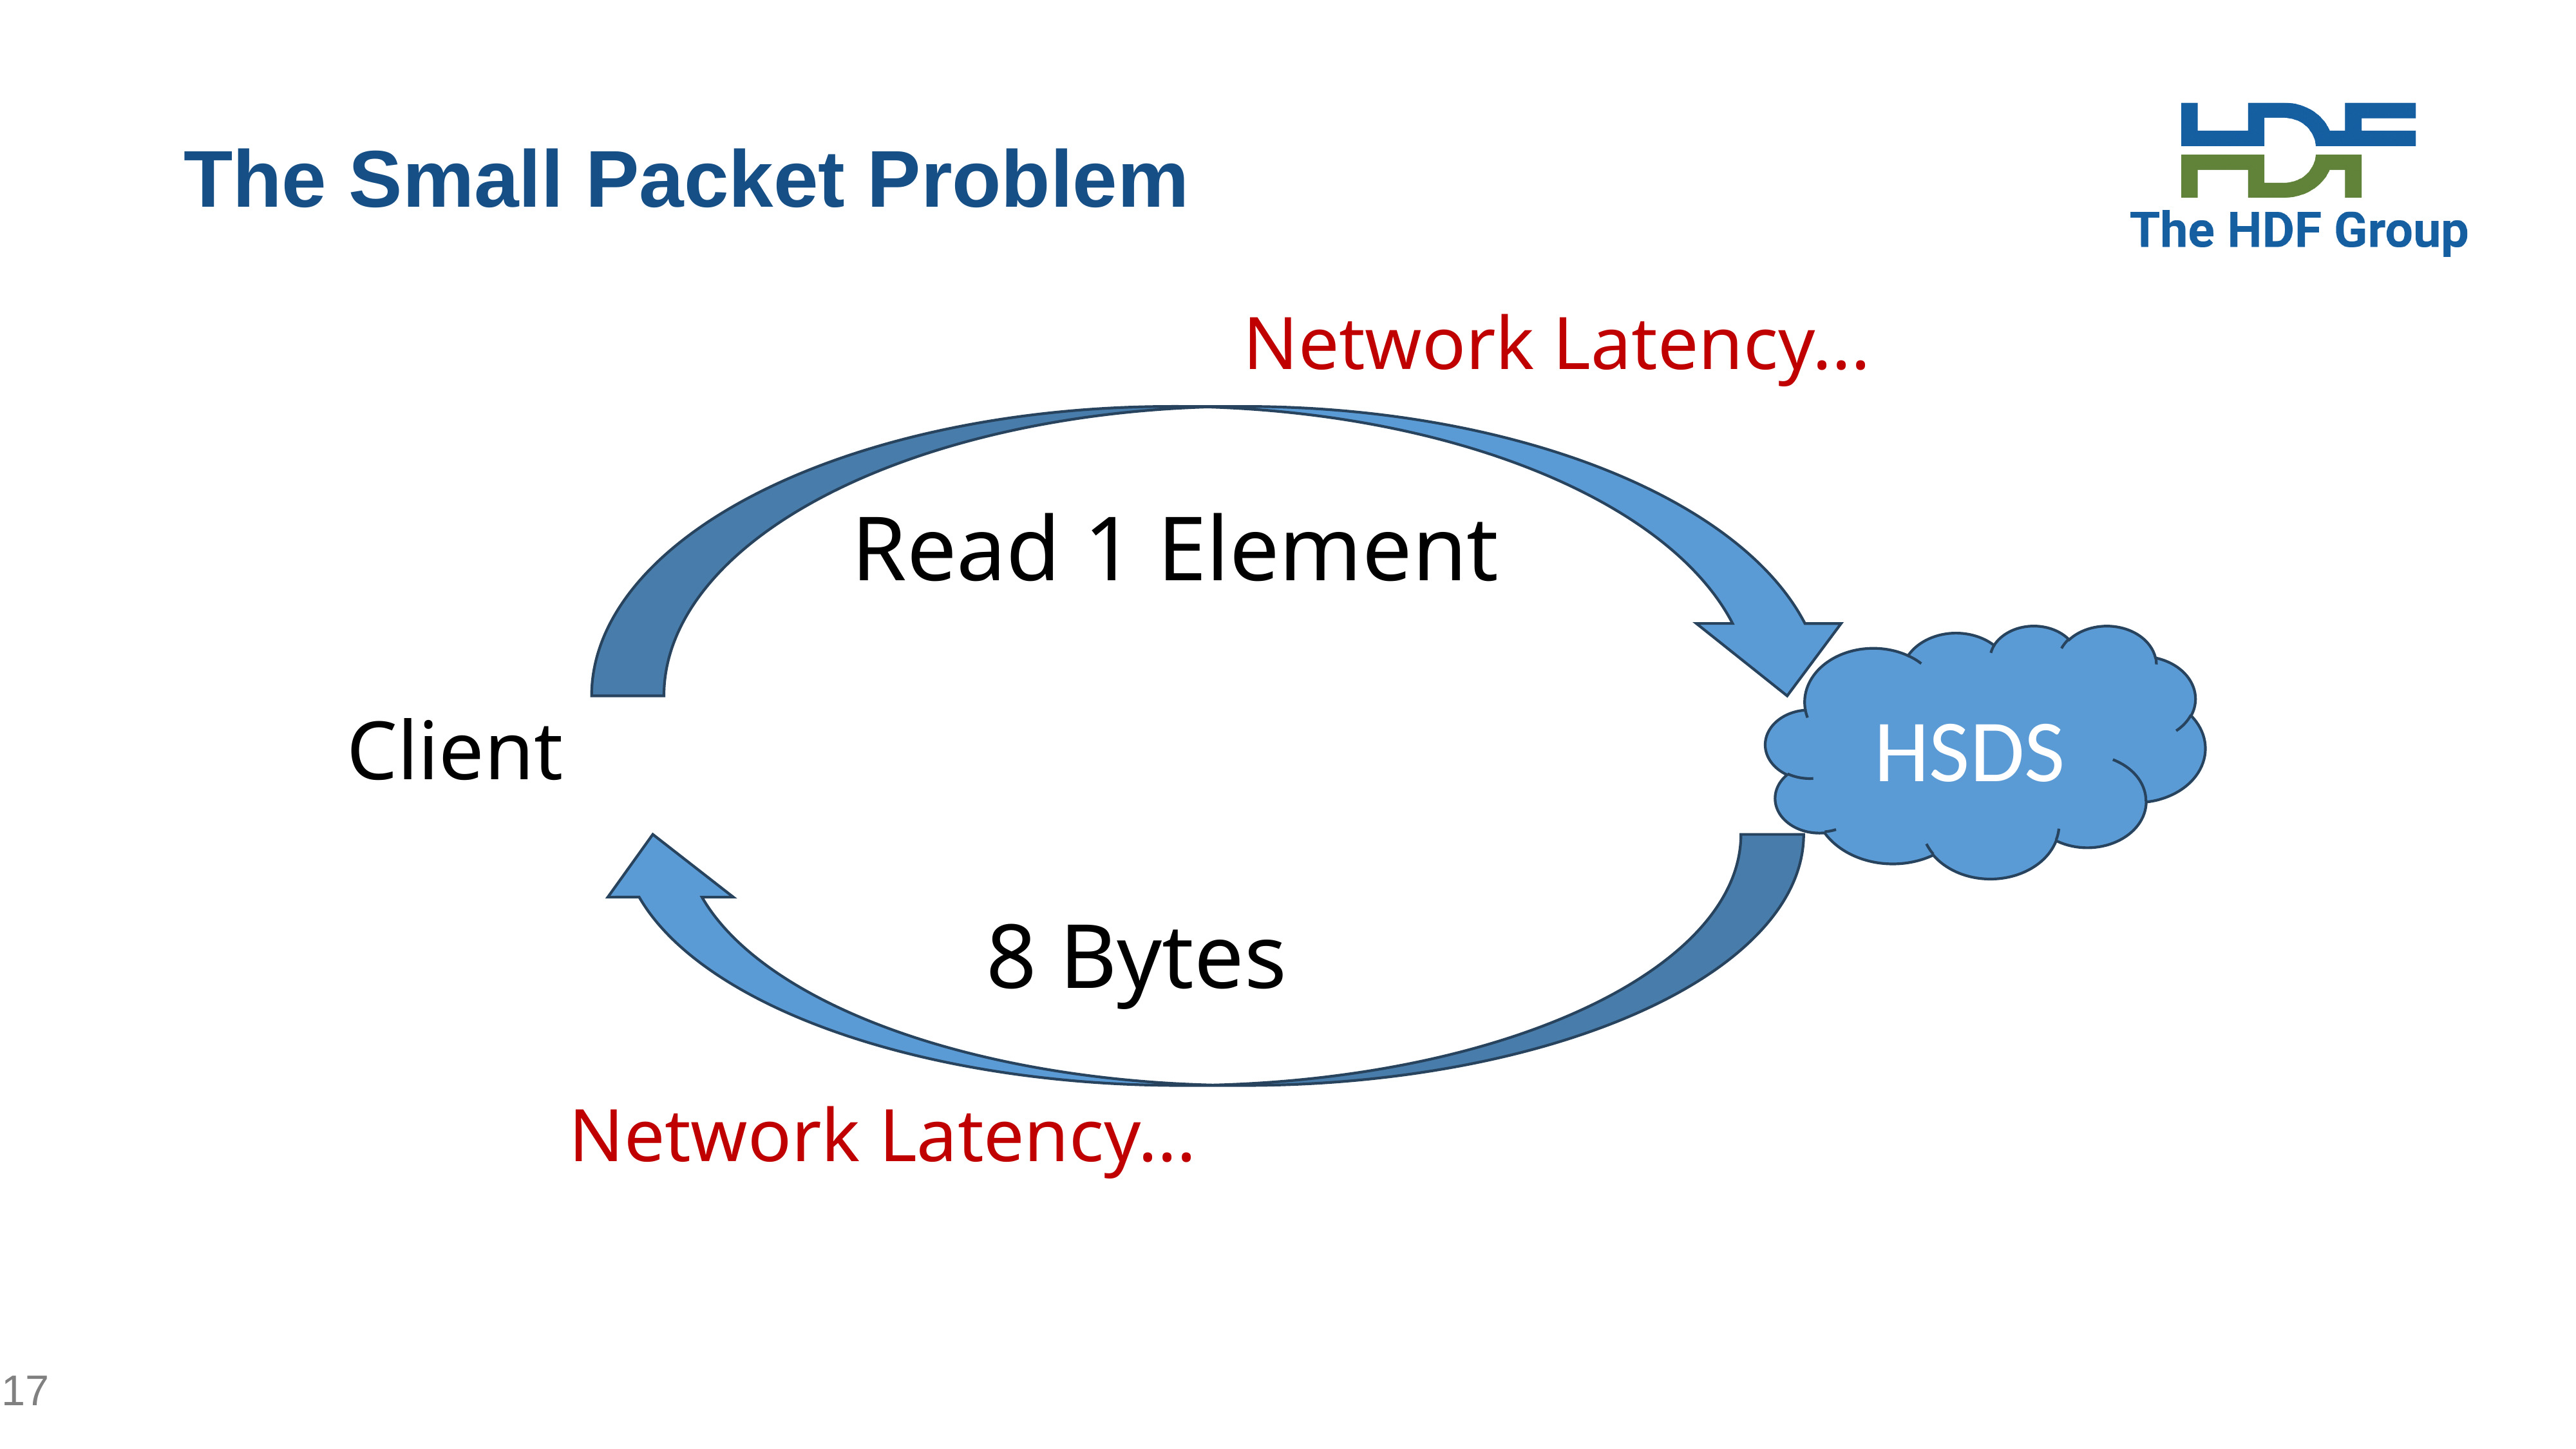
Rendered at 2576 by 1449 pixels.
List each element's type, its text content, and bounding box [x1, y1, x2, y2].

text_box HSDS [1763, 625, 2207, 881]
text_box Network Latency... [559, 1084, 1539, 1181]
title The Small Packet Problem [178, 142, 1980, 220]
text_box Client [337, 694, 849, 800]
text_box [1692, 603, 1844, 698]
text_box [605, 832, 1645, 1084]
text_box [590, 404, 1648, 694]
text_box [1723, 833, 1805, 895]
text_box Read 1 Element [842, 487, 1929, 603]
text_box Network Latency... [1233, 292, 2213, 388]
picture [2112, 98, 2485, 263]
text_box 8 Bytes [976, 895, 1850, 1011]
